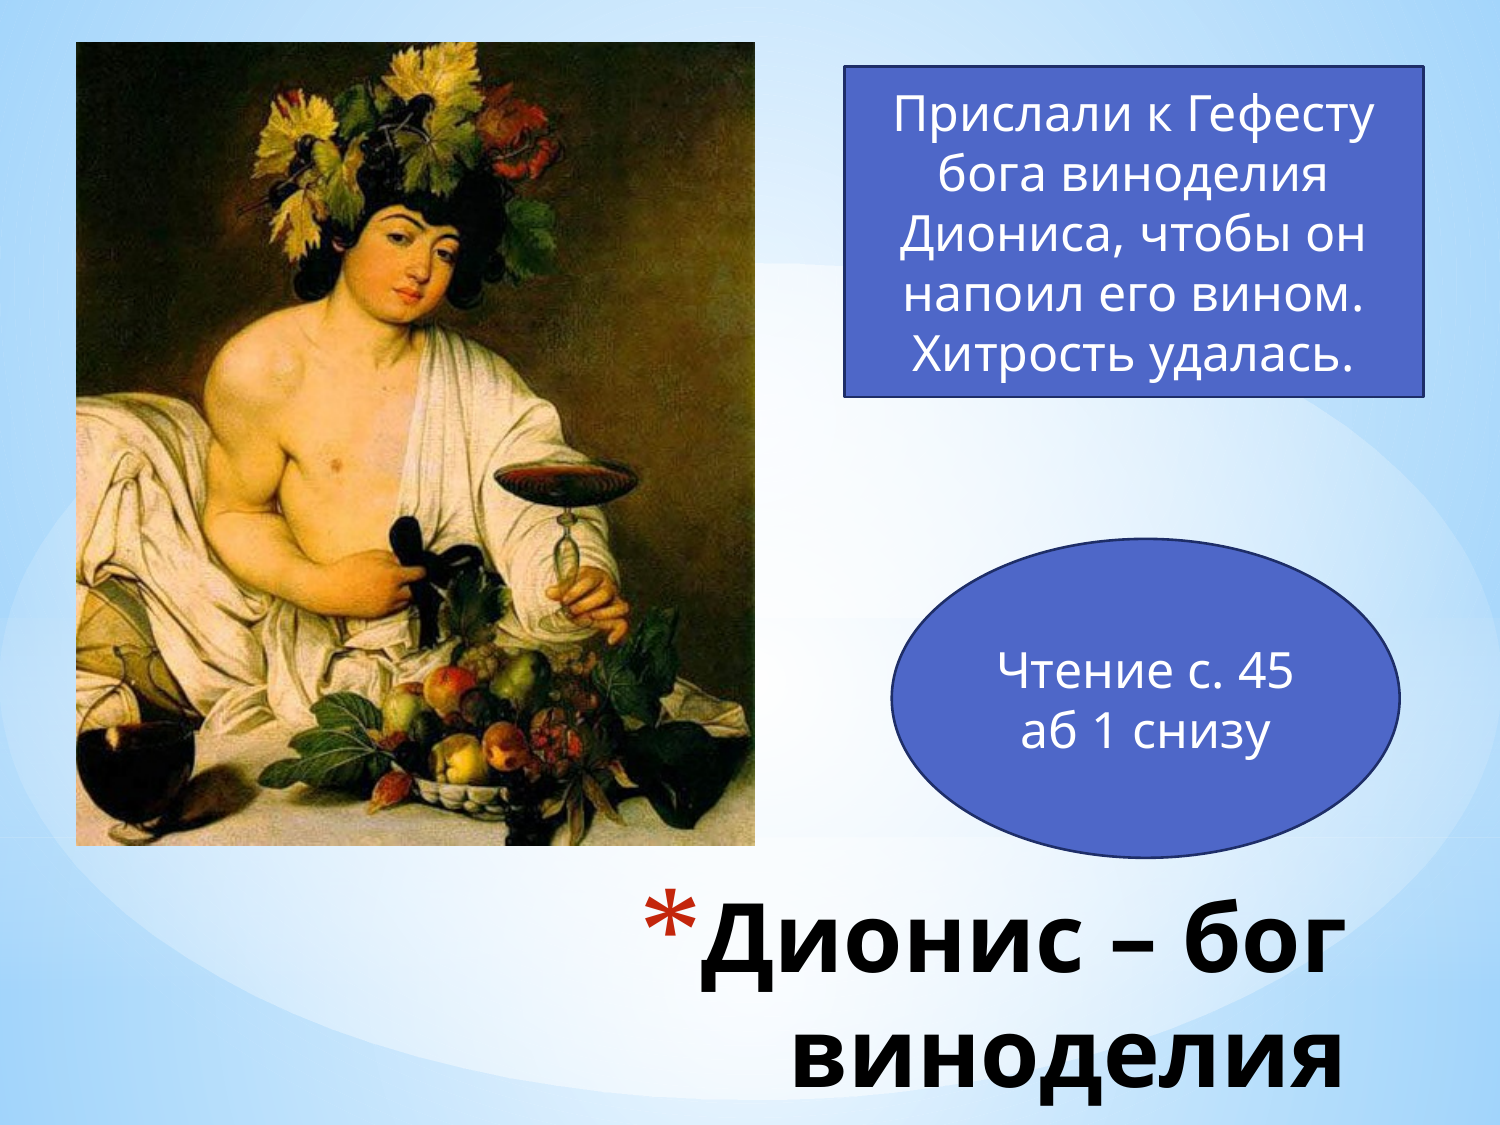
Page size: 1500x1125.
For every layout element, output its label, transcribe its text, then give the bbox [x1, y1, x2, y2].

text_box Прислали к Гефесту бога виноделия Диониса, чтобы он напоил его вином. Хитрость удалась. [843, 65, 1425, 398]
text_box Чтение с. 45 аб 1 снизу [890, 537, 1401, 860]
title Дионис – бог виноделия [112, 869, 1363, 1071]
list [76, 42, 755, 847]
